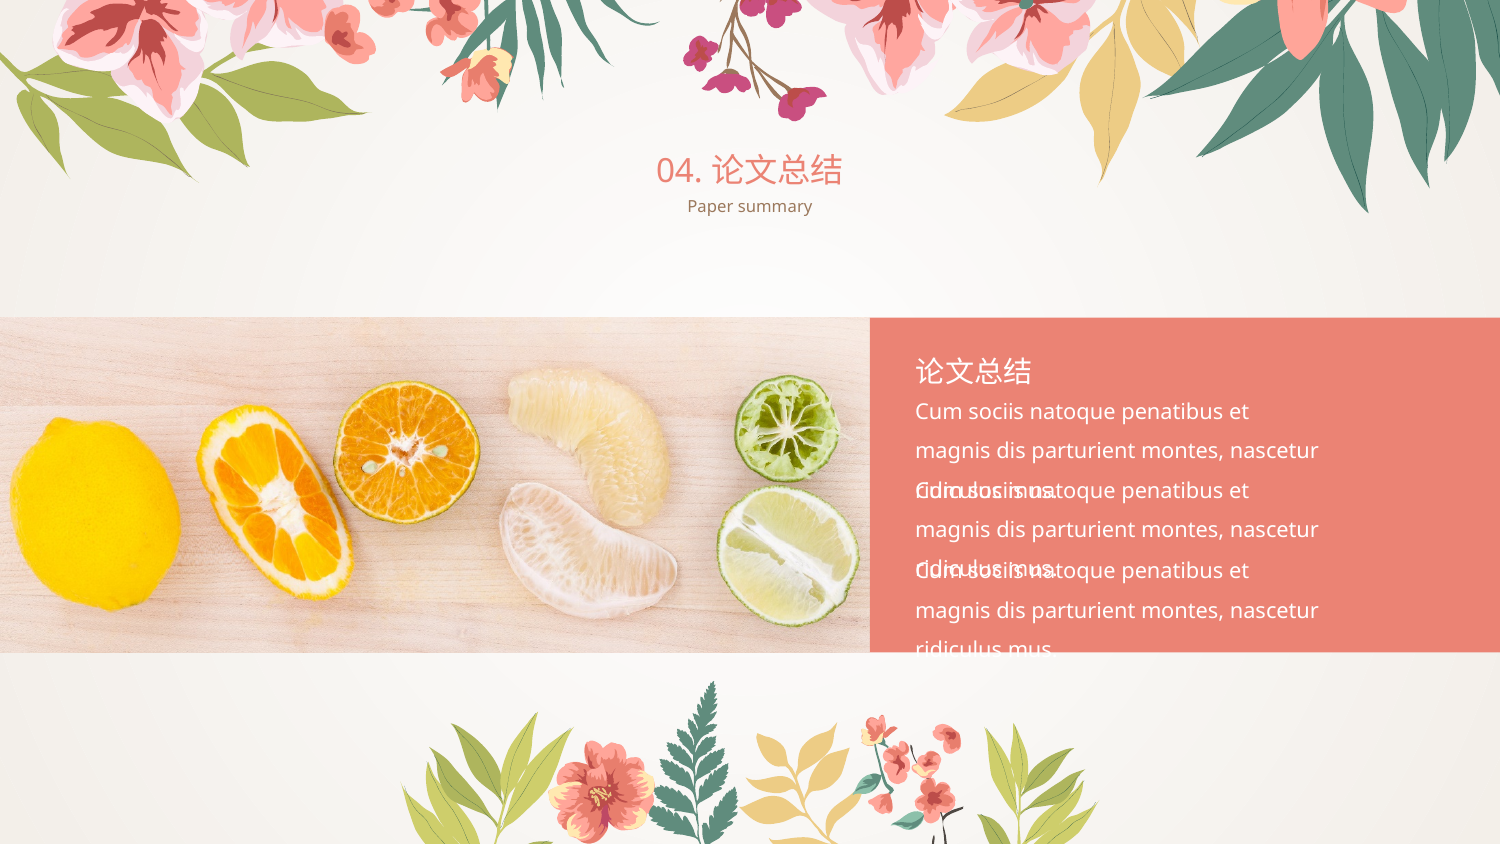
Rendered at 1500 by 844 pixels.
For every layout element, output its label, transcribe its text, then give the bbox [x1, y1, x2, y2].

text_box Cum sociis natoque penatibus et magnis dis parturient montes, nascetur ridiculus mus. [900, 377, 1338, 455]
text_box Cum sociis natoque penatibus et magnis dis parturient montes, nascetur ridiculus mus. [900, 455, 1338, 536]
picture [400, 680, 1100, 844]
text_box [870, 317, 1500, 653]
text_box 论文总结 [901, 345, 1048, 396]
text_box Paper summary [672, 188, 828, 224]
text_box 04.论文总结 [641, 142, 859, 197]
text_box Cum sociis natoque penatibus et magnis dis parturient montes, nascetur ridiculus mus. [900, 536, 1338, 670]
picture [0, 317, 870, 653]
